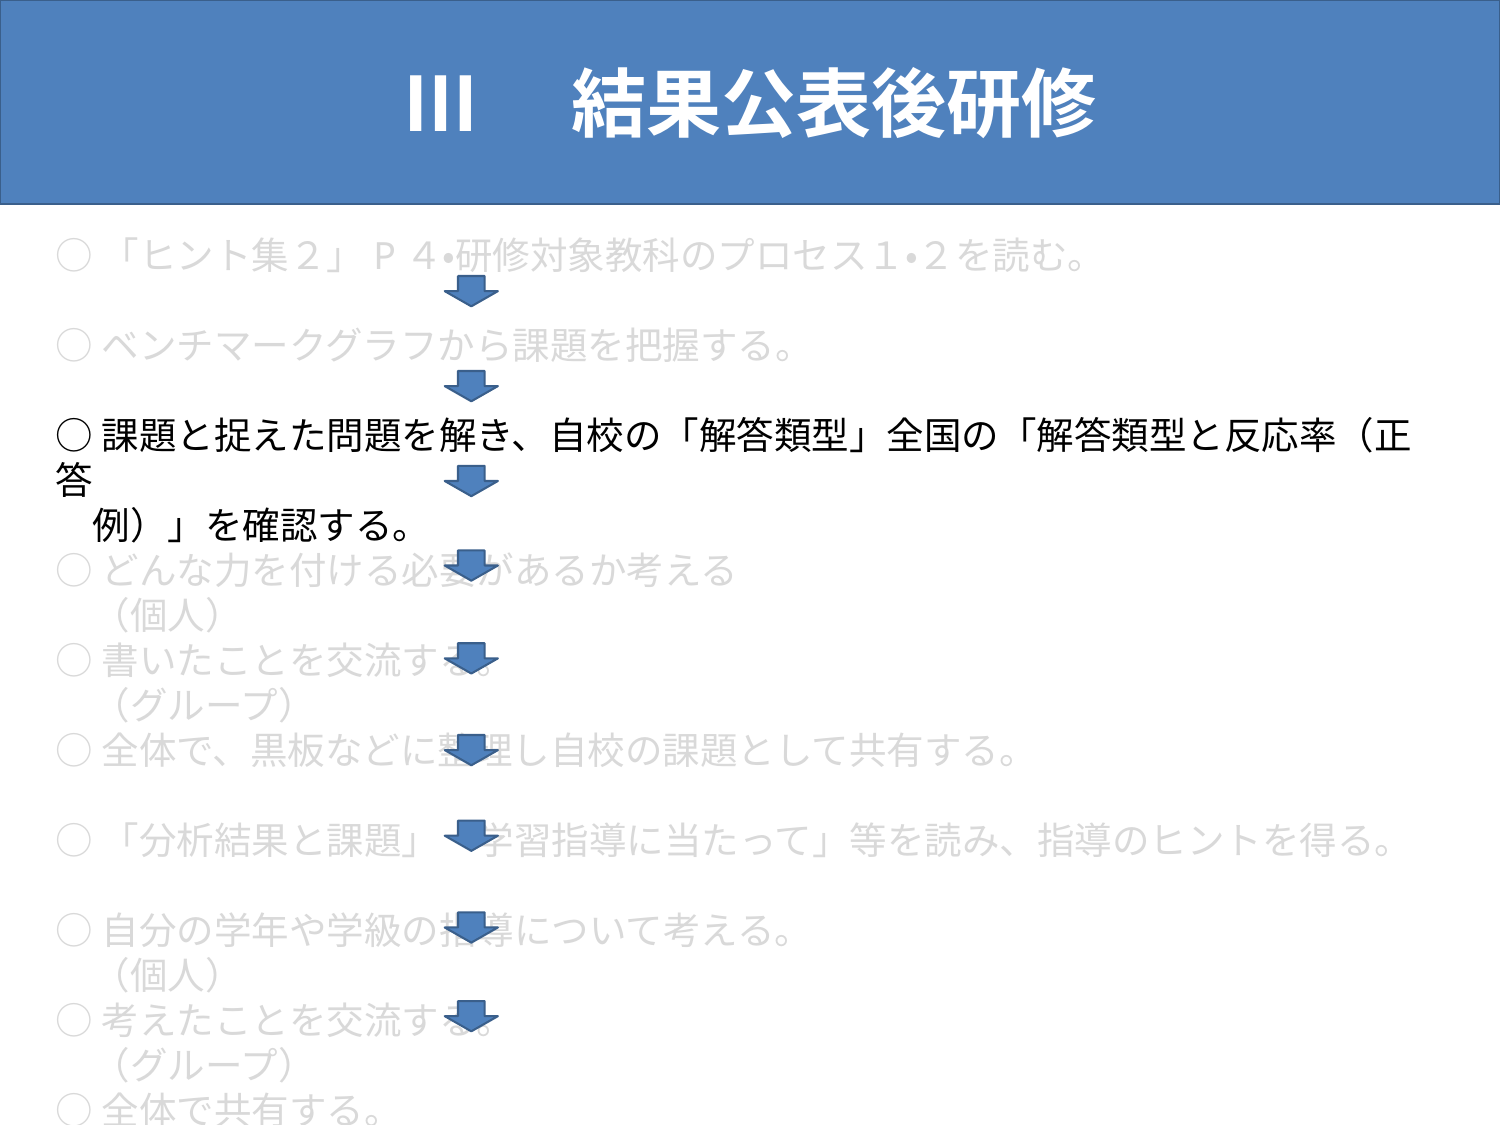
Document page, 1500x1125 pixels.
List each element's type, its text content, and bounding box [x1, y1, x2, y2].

text_box [443, 274, 499, 308]
text_box [443, 642, 499, 675]
text_box Ⅲ 結果公表後研修 [0, 0, 1500, 205]
text_box [443, 819, 499, 852]
text_box ○「ヒント集２」P４・研修対象教科のプロセス１・２を読む。 ○ベンチマークグラフから課題を把握する。 ○課題と捉えた問題を解き、自校の「解答類型」全国の「解答類型と反応率（正答 例）」を確認する。 ○どんな力を付ける必要があるか考える （個人） ○書いたことを交流する。 （グループ） ○全体で、黒板などに整理し自校の課題として共有する。 ○「分析結果と課題」「学習指導に当たって」等を読み、指導のヒントを得る。 ○自分の学年や学級の指導について考える。 （個人） ○考えたことを交流する。 （グループ） ○全体で共有する。 [40, 224, 1460, 1125]
text_box [443, 369, 499, 403]
text_box [443, 549, 499, 582]
text_box [443, 733, 499, 767]
text_box [443, 464, 499, 498]
text_box [443, 911, 499, 944]
text_box [443, 1000, 499, 1033]
